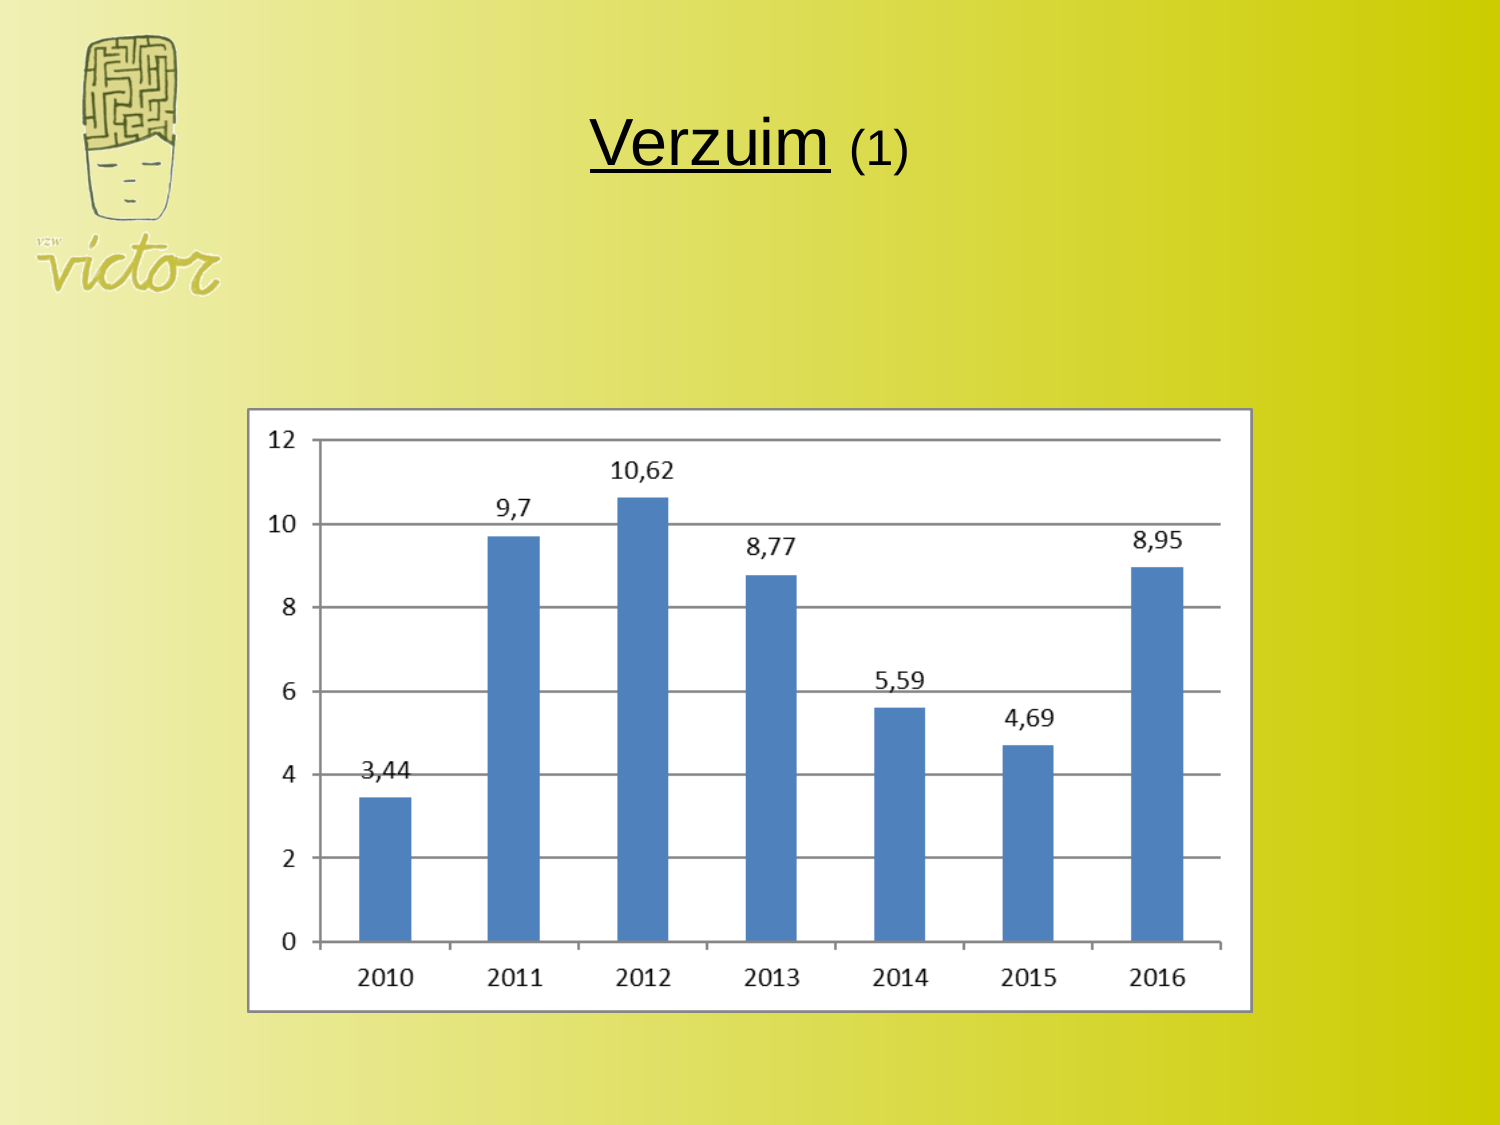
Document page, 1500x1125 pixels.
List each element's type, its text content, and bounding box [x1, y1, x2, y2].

title Verzuim (1) [74, 44, 1426, 233]
picture [29, 30, 234, 303]
picture [247, 408, 1253, 1014]
